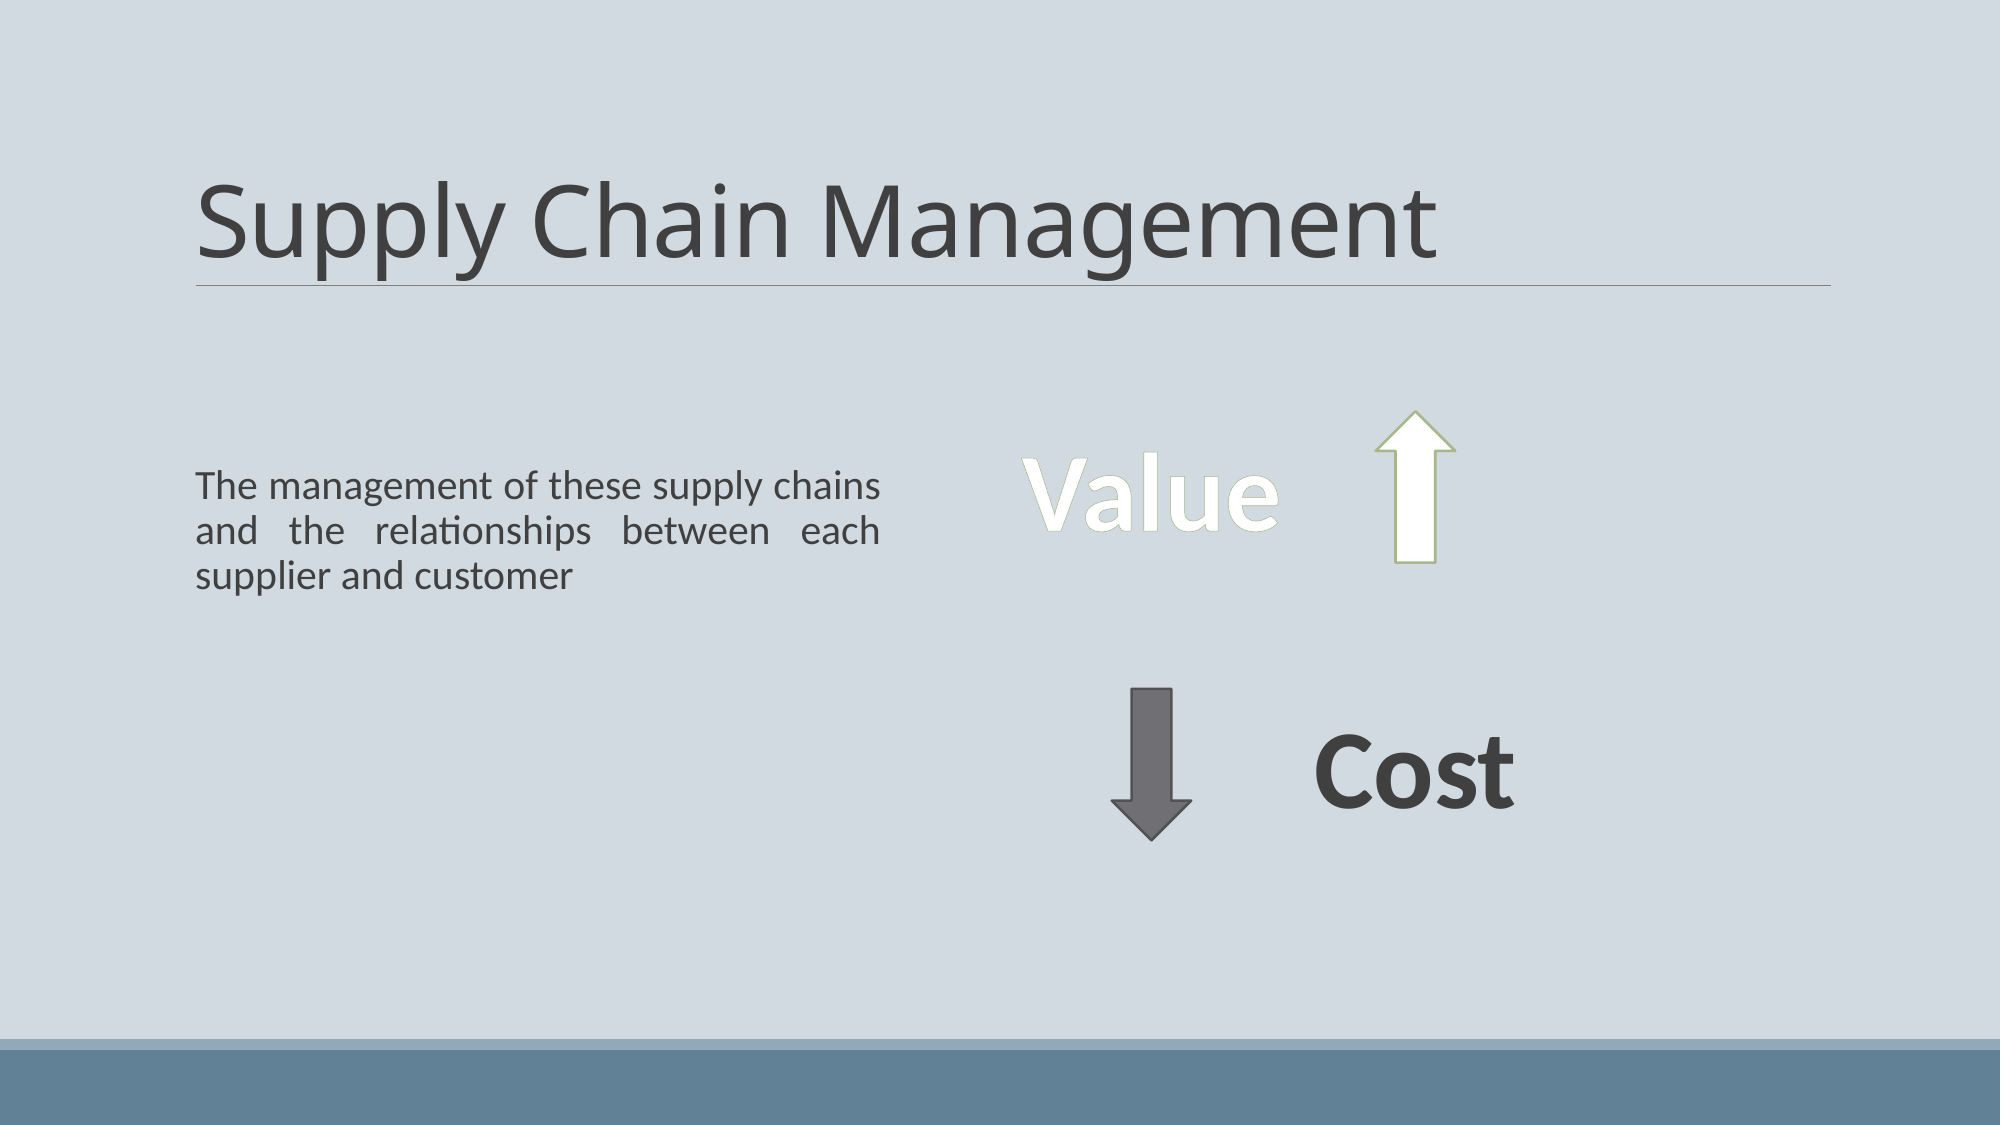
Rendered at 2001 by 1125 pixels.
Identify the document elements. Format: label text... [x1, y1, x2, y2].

text_box Cost [1299, 688, 1532, 839]
text_box Value [1006, 411, 1297, 562]
list The management of these supply chains and the relationships between each supplier and customer [180, 302, 882, 963]
title Supply Chain Management [180, 47, 1830, 285]
text_box [1374, 410, 1457, 564]
text_box [1110, 687, 1193, 842]
